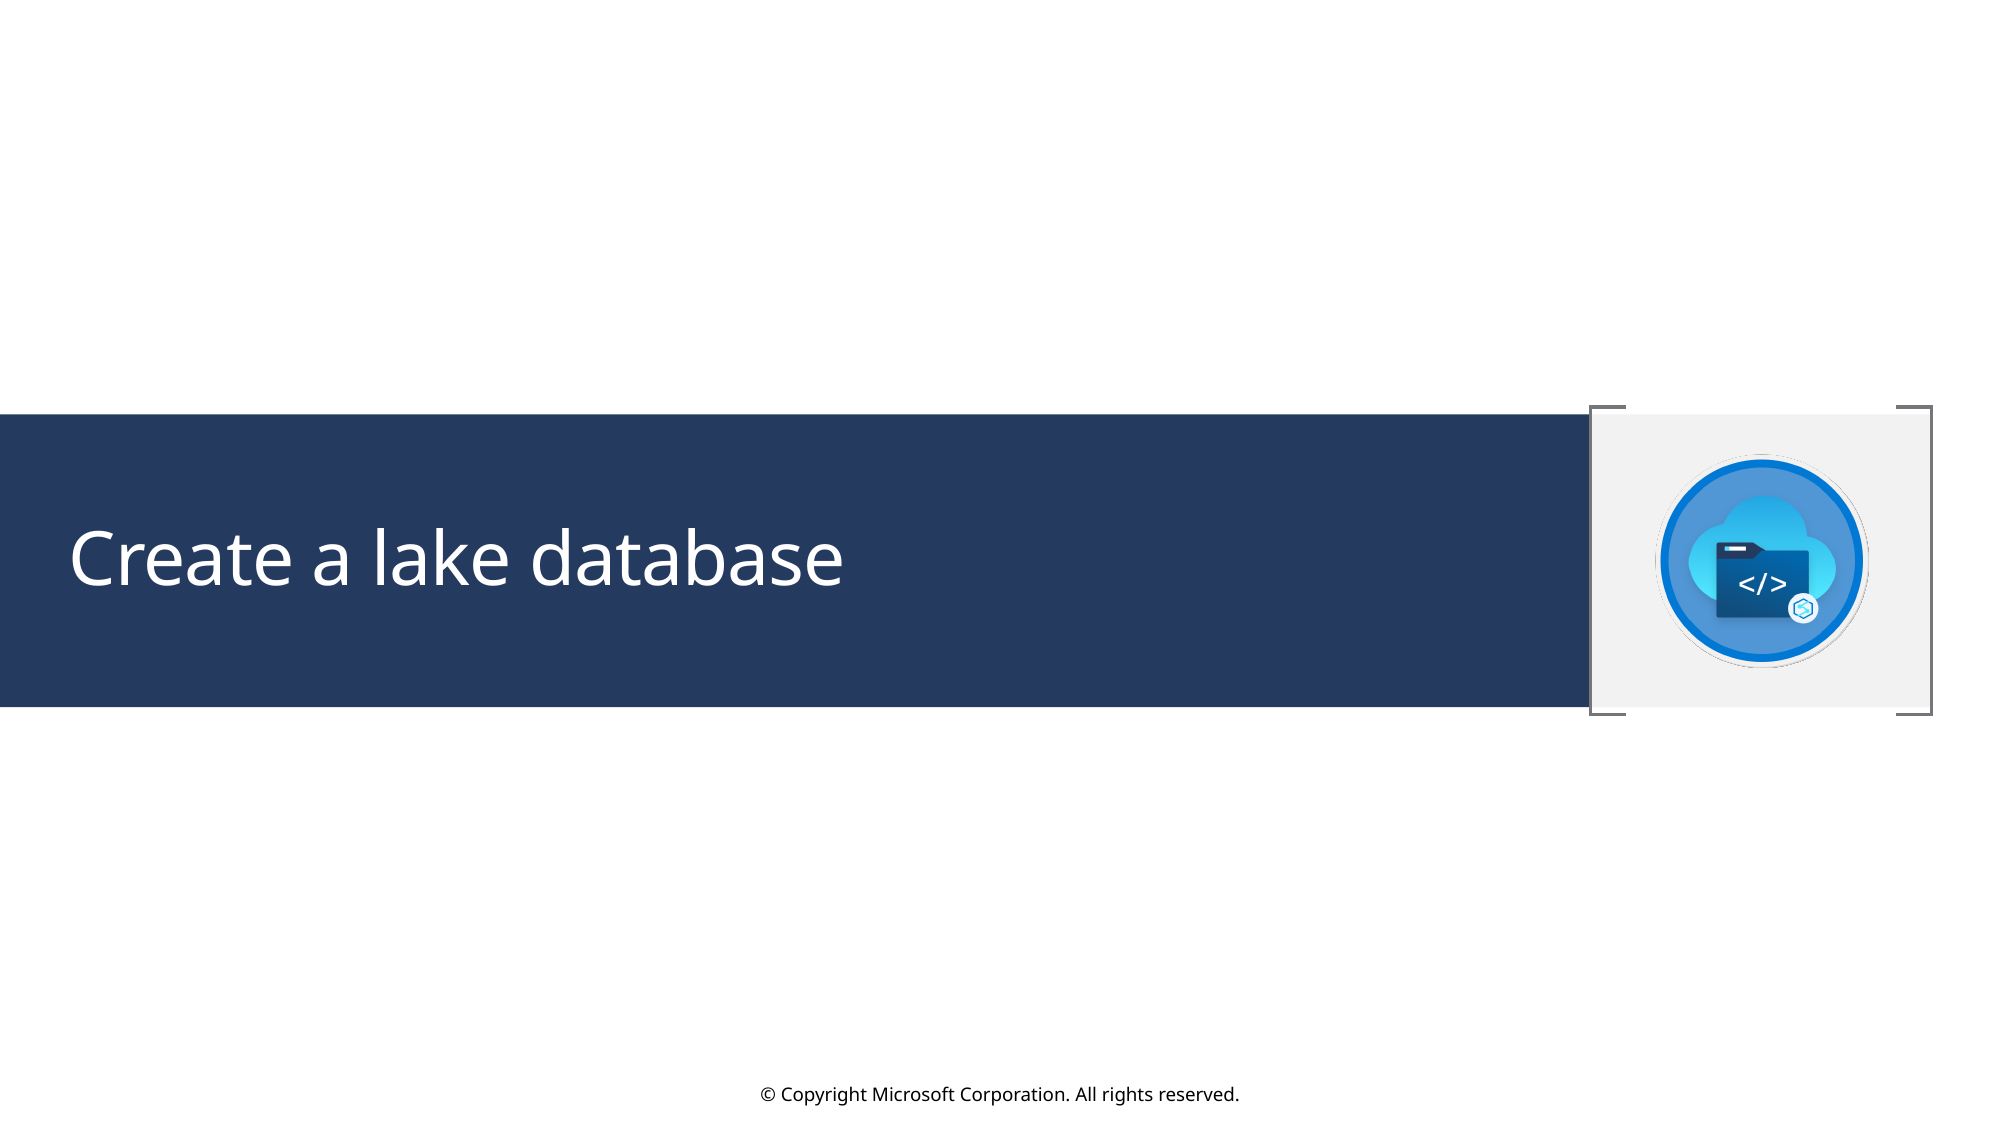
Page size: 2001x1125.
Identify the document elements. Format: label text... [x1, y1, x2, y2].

title Create a lake database [68, 414, 1577, 708]
picture [1654, 453, 1869, 668]
